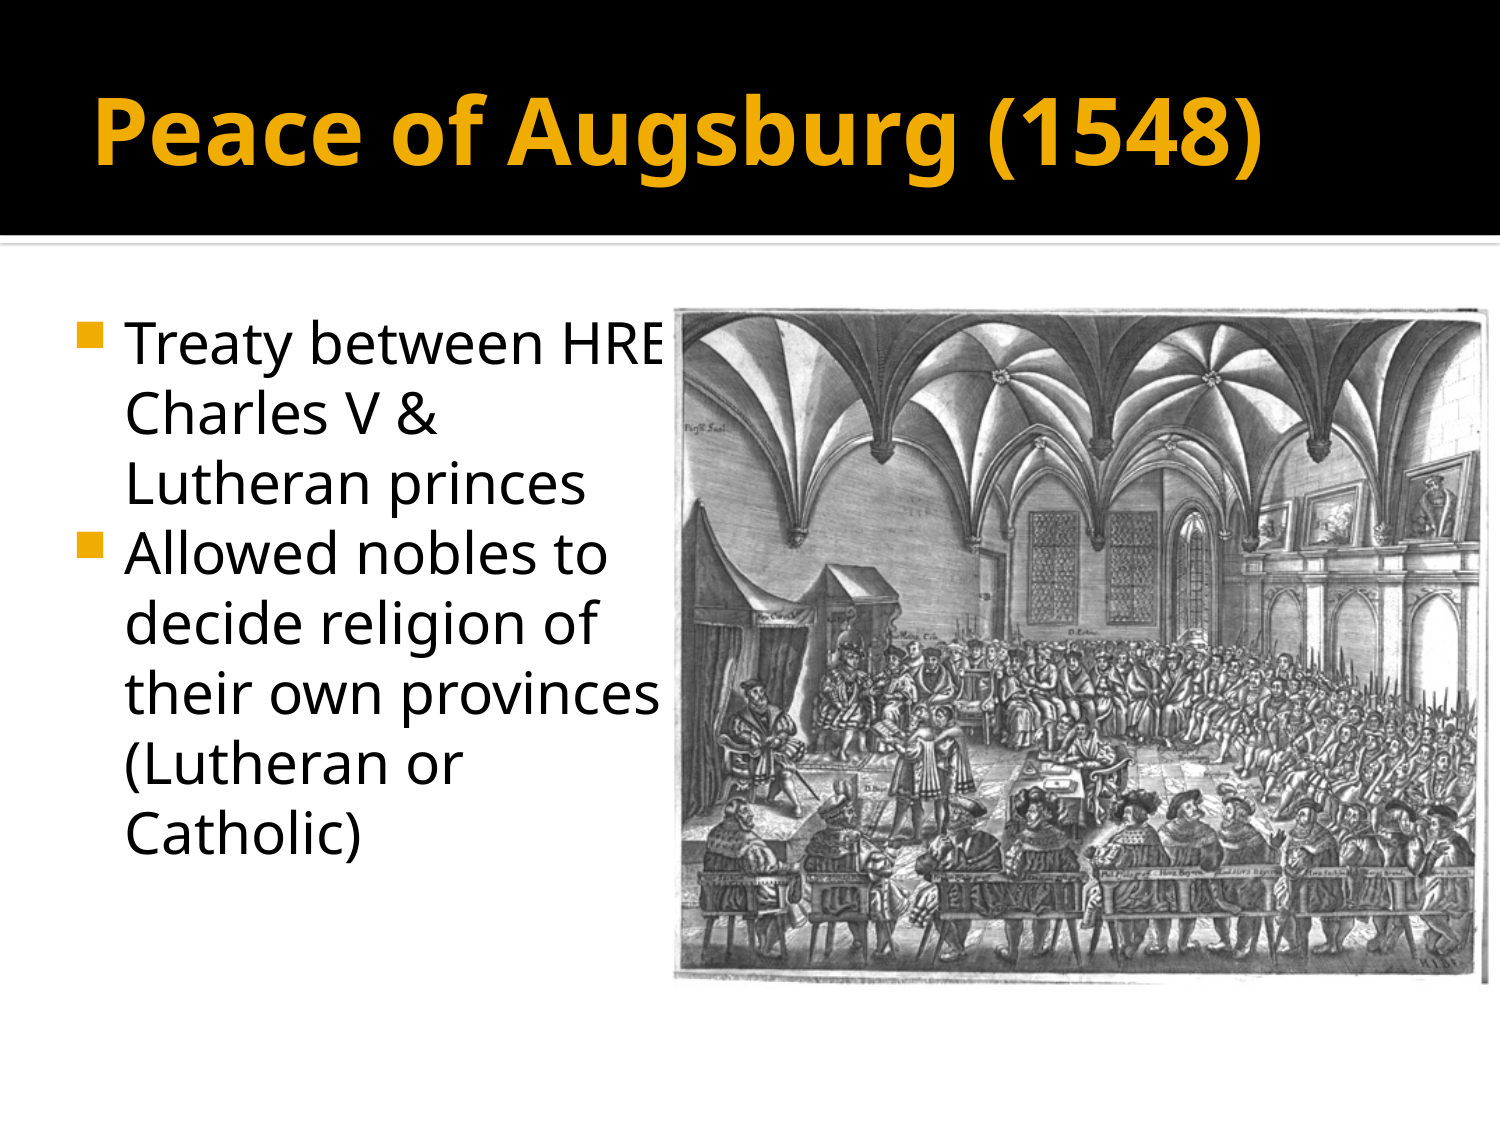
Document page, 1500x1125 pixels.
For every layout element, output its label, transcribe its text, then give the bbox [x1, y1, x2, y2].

title Peace of Augsburg (1548) [75, 24, 1425, 231]
list Treaty between HRE Charles V & Lutheran princes Allowed nobles to decide religion of their own provinces (Lutheran or Catholic) [37, 291, 700, 1050]
picture [662, 262, 1500, 1031]
